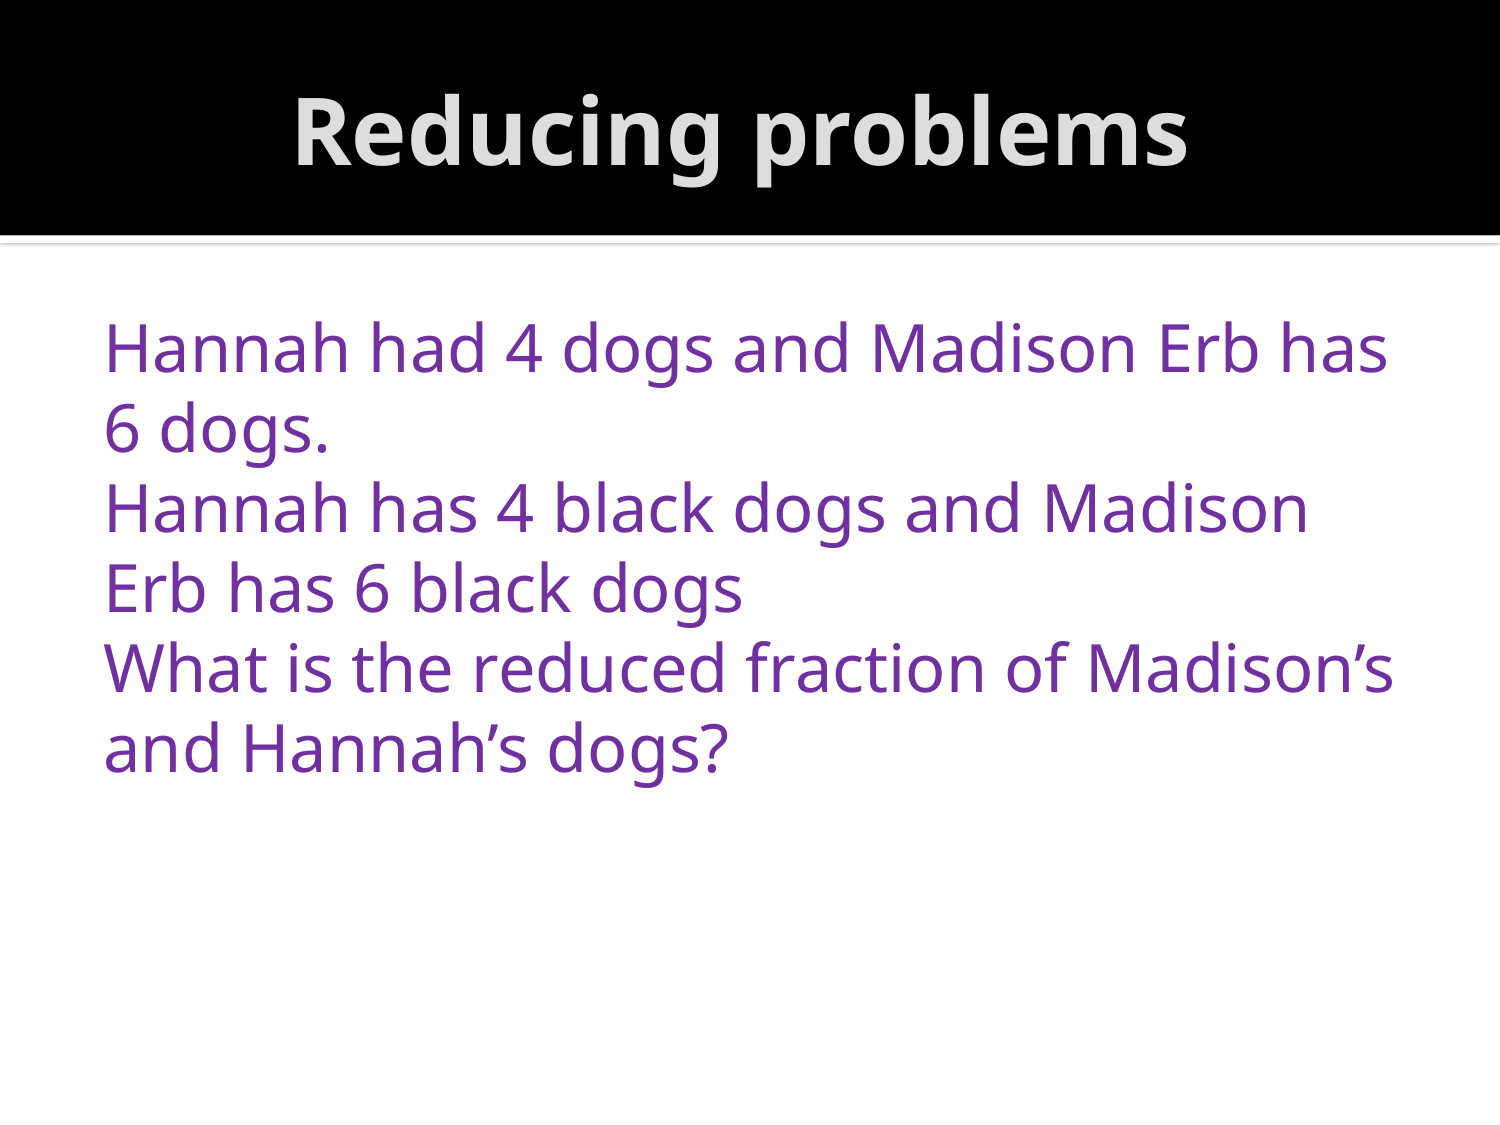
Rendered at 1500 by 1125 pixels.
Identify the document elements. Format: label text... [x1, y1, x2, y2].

title Reducing problems [275, 24, 1500, 231]
list Hannah had 4 dogs and Madison Erb has 6 dogs. Hannah has 4 black dogs and Madison Erb has 6 black dogs What is the reduced fraction of Madison’s and Hannah’s dogs? [75, 291, 1425, 1050]
